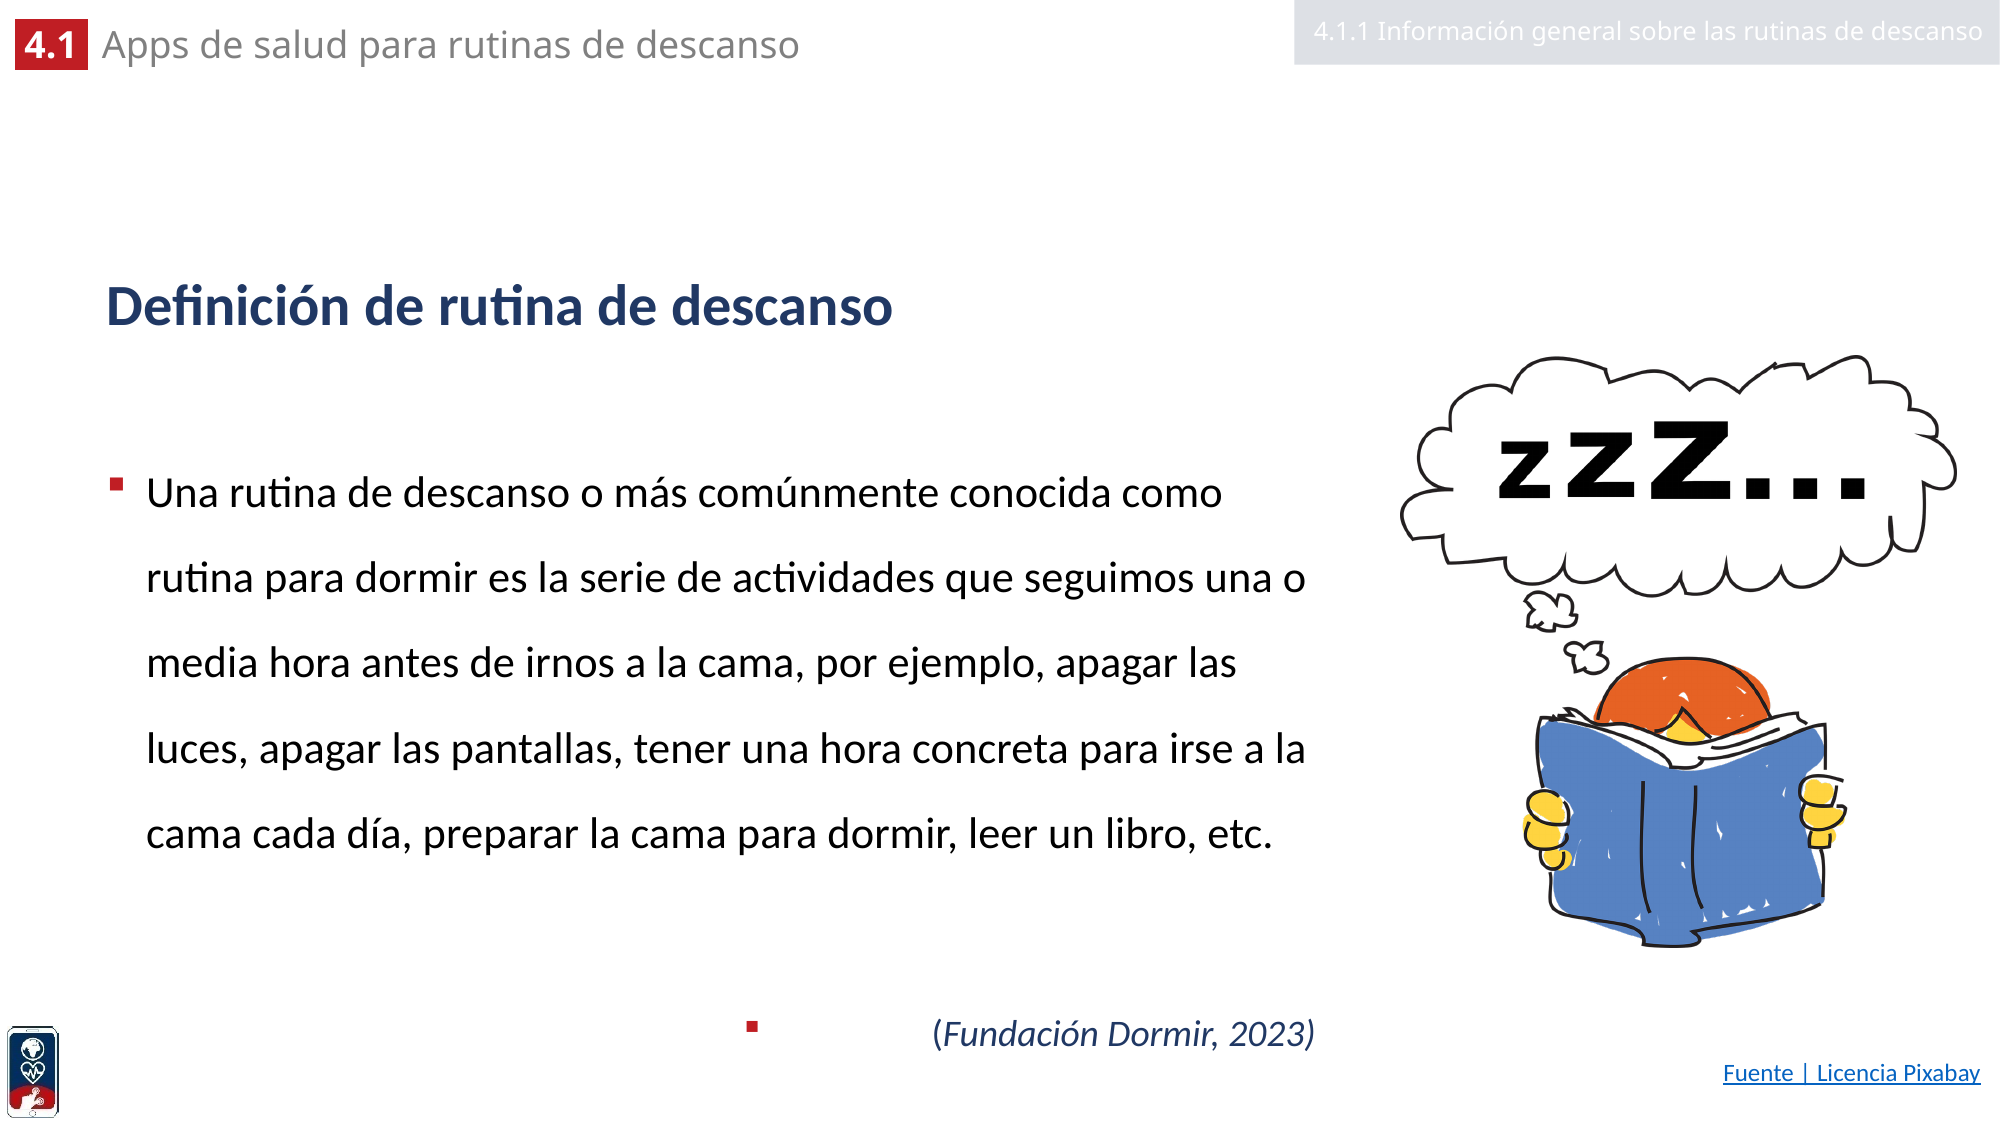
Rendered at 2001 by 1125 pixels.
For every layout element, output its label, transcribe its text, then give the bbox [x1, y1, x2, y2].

picture [7, 1026, 59, 1118]
text_box 4.1.1 Información general sobre las rutinas de descanso [1294, 0, 2000, 65]
text_box Una rutina de descanso o más comúnmente conocida como rutina para dormir es la serie de actividades que seguimos una o media hora antes de irnos a la cama, por ejemplo, apagar las luces, apagar las pantallas, tener una hora concreta para irse a la cama cada día, preparar la cama para dormir, leer un libro, etc. (Fundación Dormir, 2023) [91, 358, 1331, 1083]
picture [1400, 355, 1957, 948]
title Definición de rutina de descanso [91, 256, 1906, 357]
text_box Fuente | Licencia Pixabay [1599, 1048, 1996, 1094]
